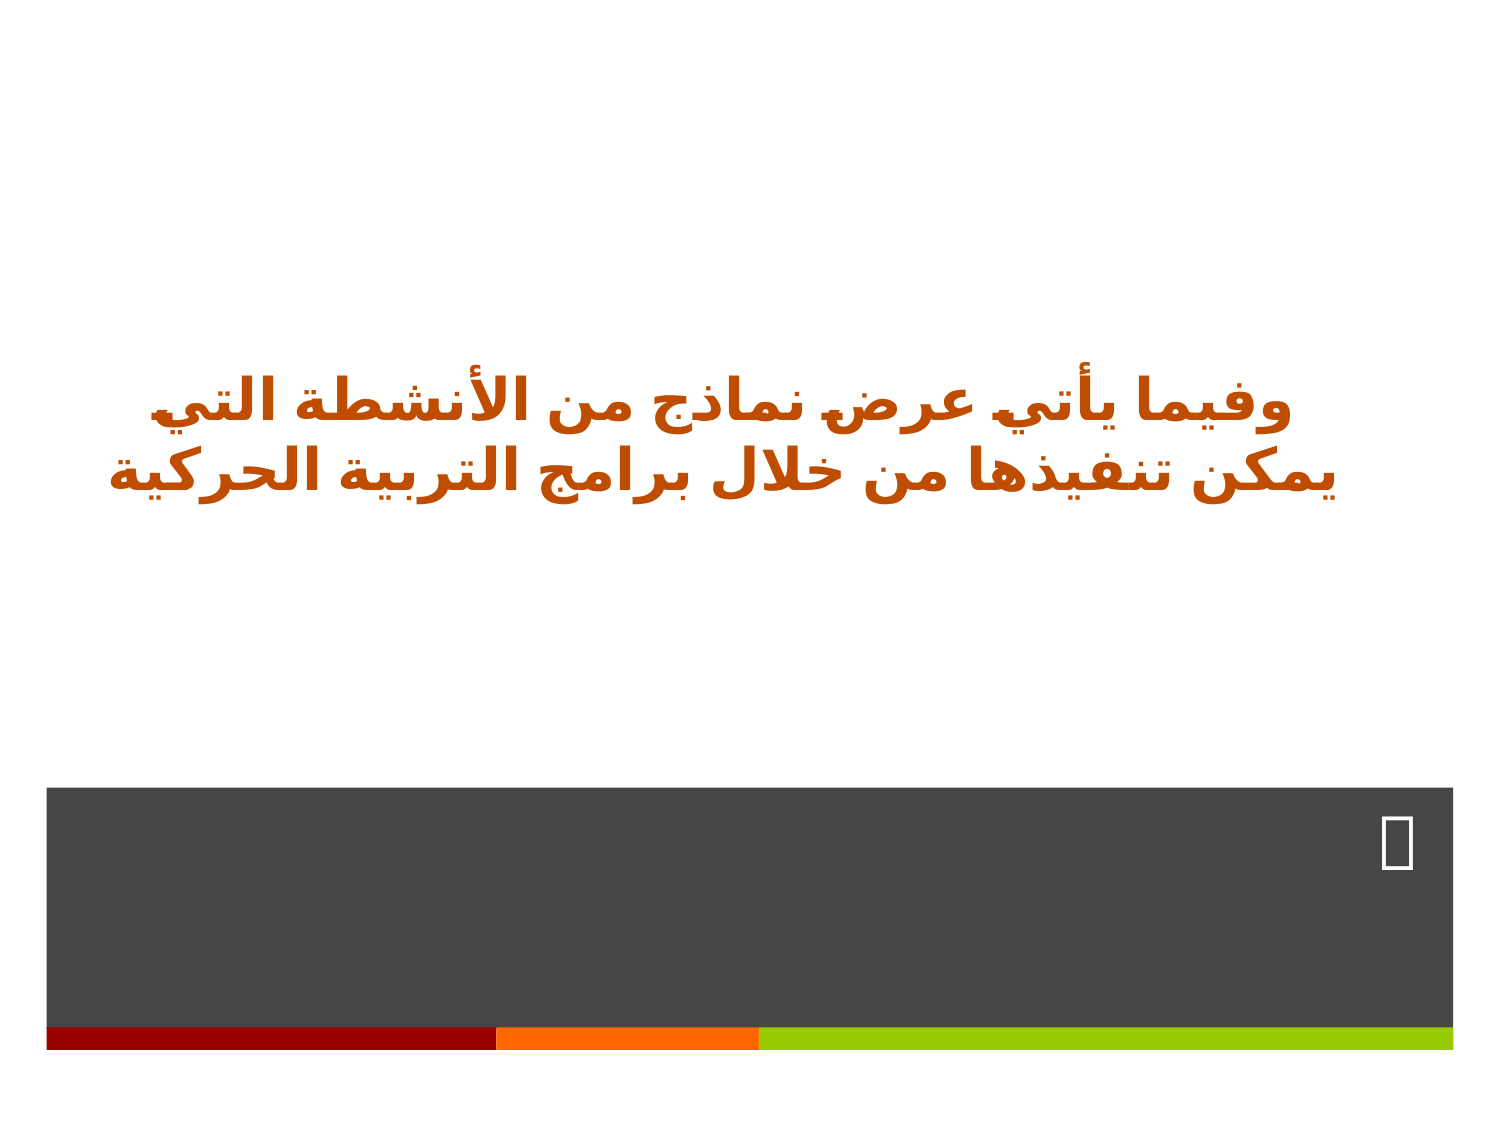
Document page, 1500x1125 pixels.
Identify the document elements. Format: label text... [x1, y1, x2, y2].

title وفيما يأتي عرض نماذج من الأنشطة التي يمكن تنفيذها من خلال برامج التربية الحركية [86, 337, 1362, 510]
